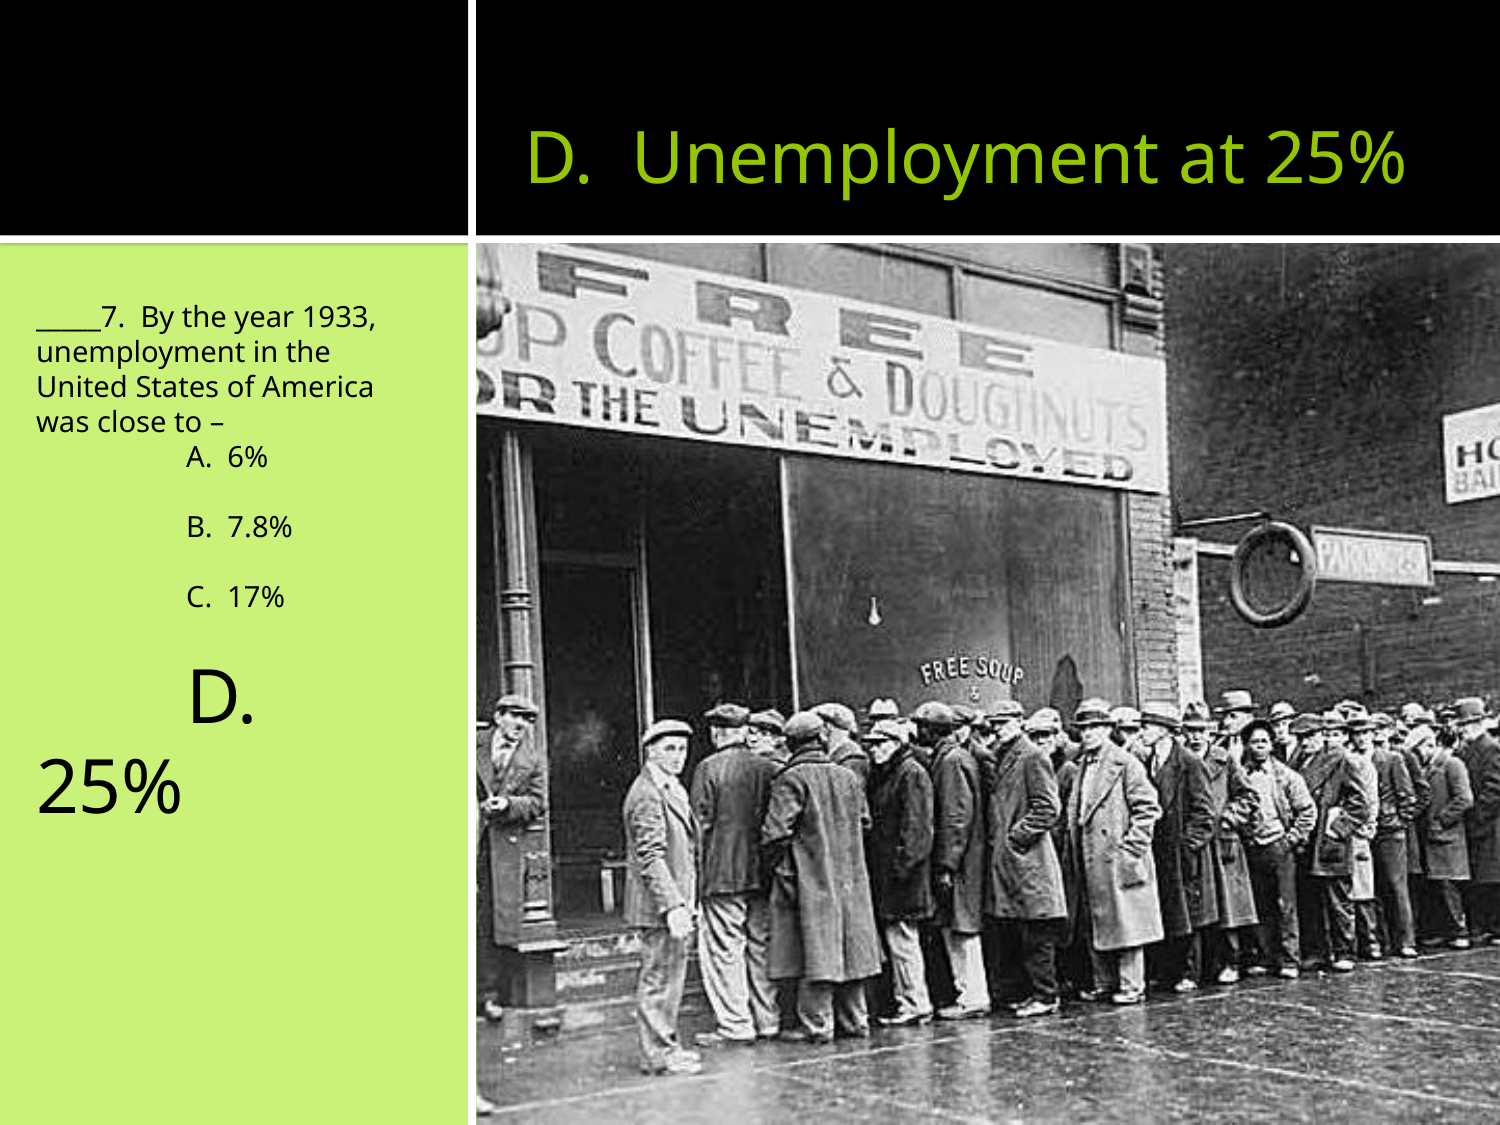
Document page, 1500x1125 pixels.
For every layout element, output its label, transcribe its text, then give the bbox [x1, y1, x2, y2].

title D. Unemployment at 25% [512, 37, 1450, 198]
picture [476, 243, 1500, 1125]
list _____7. By the year 1933, unemployment in the United States of America was close to – A. 6% B. 7.8% C. 17% D. 25% [26, 283, 432, 1034]
